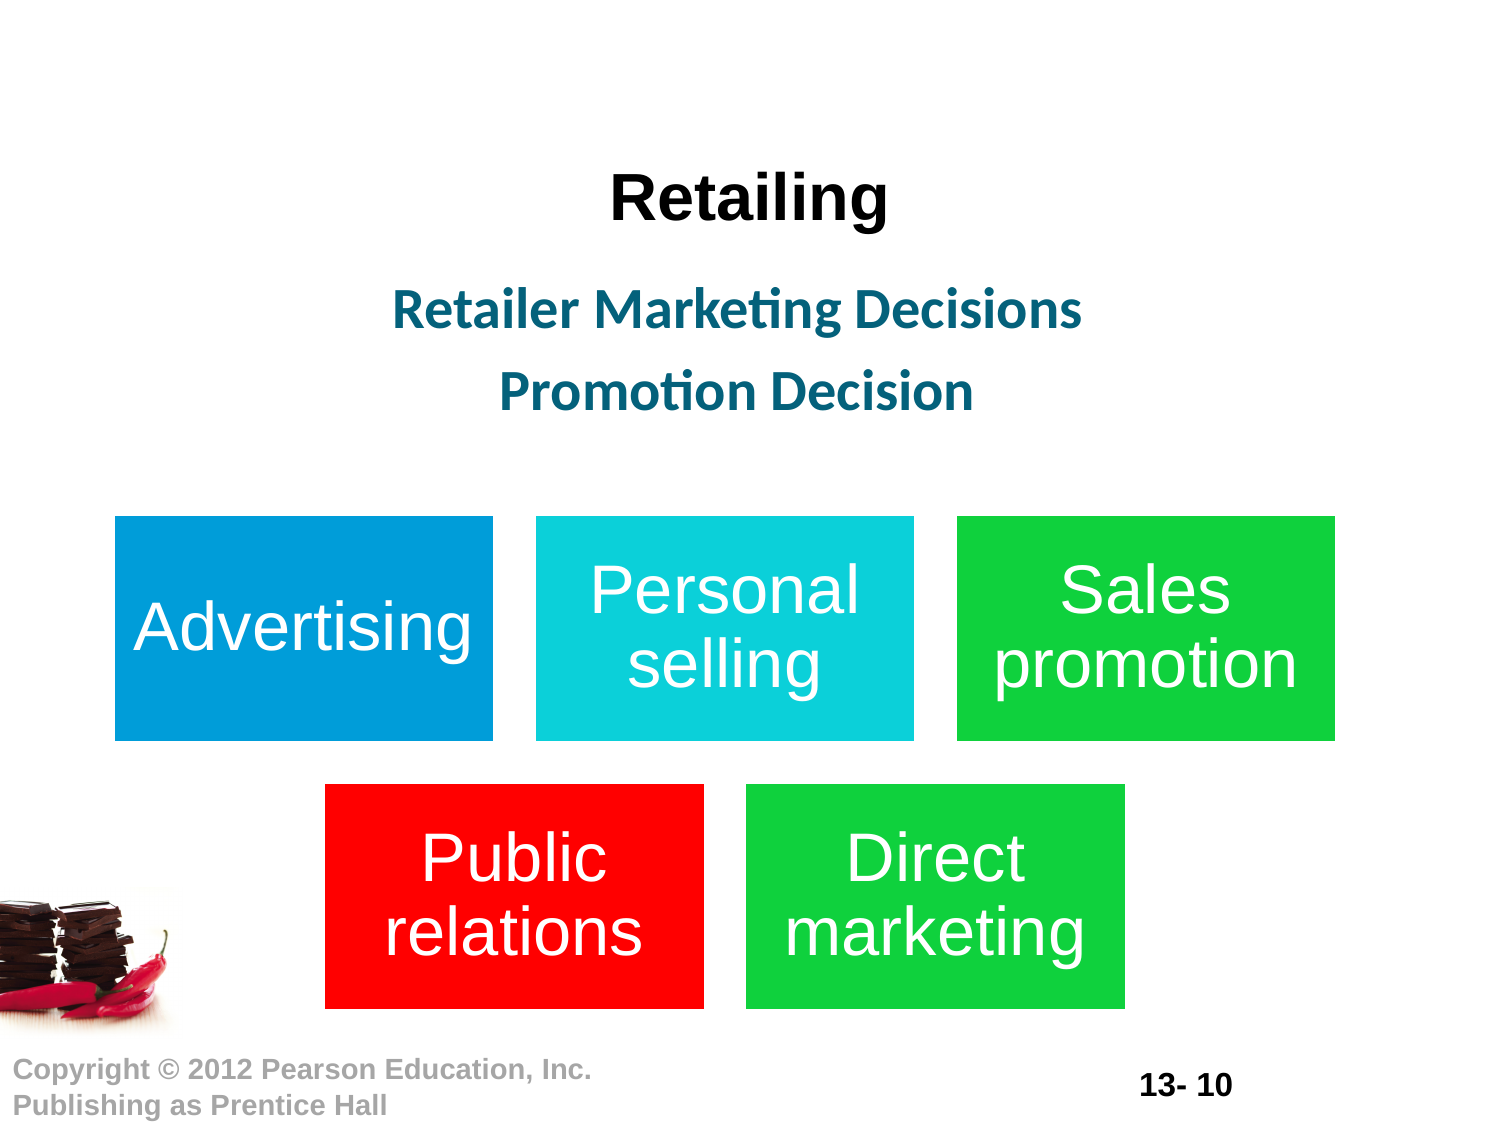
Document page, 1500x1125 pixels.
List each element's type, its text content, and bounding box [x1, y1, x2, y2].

list Retailer Marketing Decisions Promotion Decision [149, 262, 1326, 326]
title Retailing [112, 99, 1388, 288]
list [112, 437, 1338, 1088]
picture [0, 887, 112, 1039]
